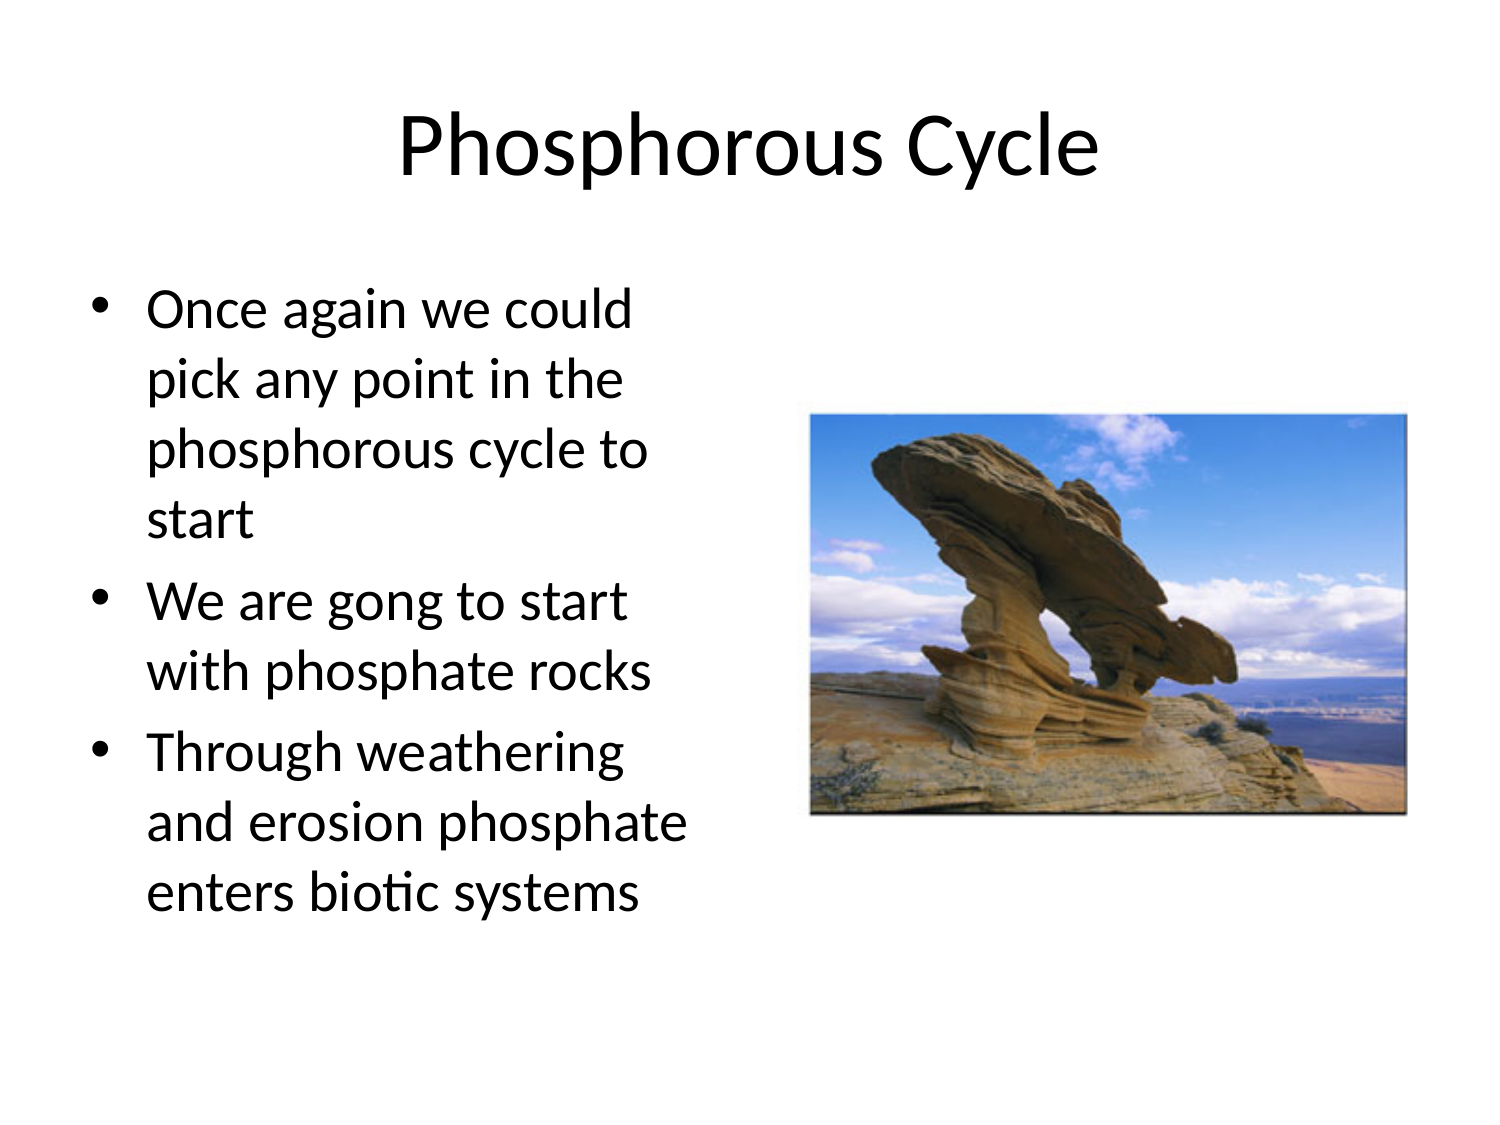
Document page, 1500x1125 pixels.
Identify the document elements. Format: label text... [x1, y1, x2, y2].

list Once again we could pick any point in the phosphorous cycle to start We are gong to start with phosphate rocks Through weathering and erosion phosphate enters biotic systems [75, 262, 738, 1005]
picture [783, 387, 1435, 877]
title Phosphorous Cycle [75, 45, 1425, 233]
